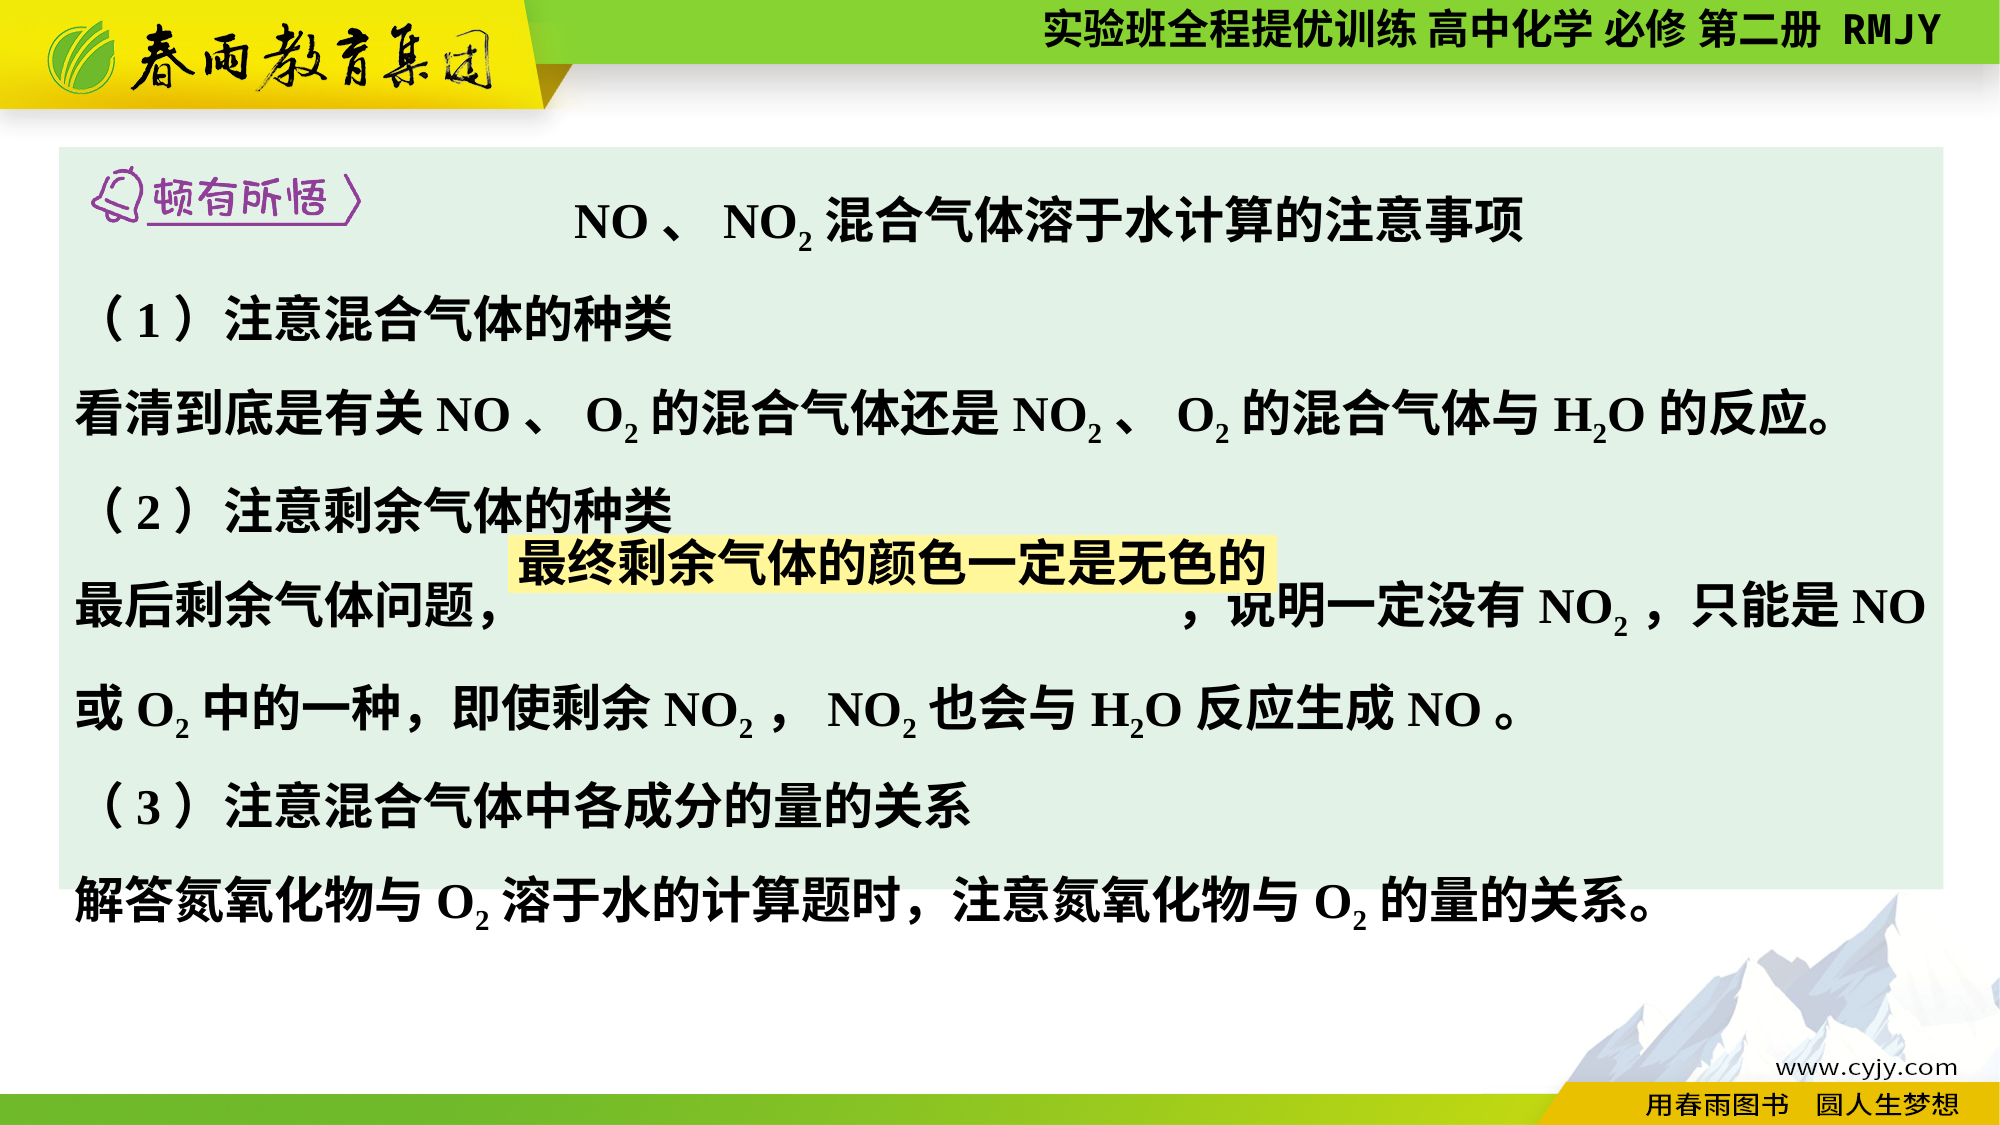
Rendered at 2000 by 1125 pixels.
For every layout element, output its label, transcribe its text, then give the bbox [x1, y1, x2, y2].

picture [0, 0, 2000, 1125]
text_box 最终剩余气体的颜色一定是无色的 [502, 524, 1283, 599]
list NO、NO2混合气体溶于水计算的注意事项 （1）注意混合气体的种类 看清到底是有关NO、O2的混合气体还是NO2、O2的混合气体与H2O的反应。 （2）注意剩余气体的种类 最后剩余气体问题， ，说明一定没有NO2，只能是NO或O2中的一种，即使剩余NO2，NO2也会与H2O反应生成NO。 （3）注意混合气体中各成分的量的关系 解答氮氧化物与O2溶于水的计算题时，注意氮氧化物与O2的量的关系。 [59, 147, 1944, 890]
